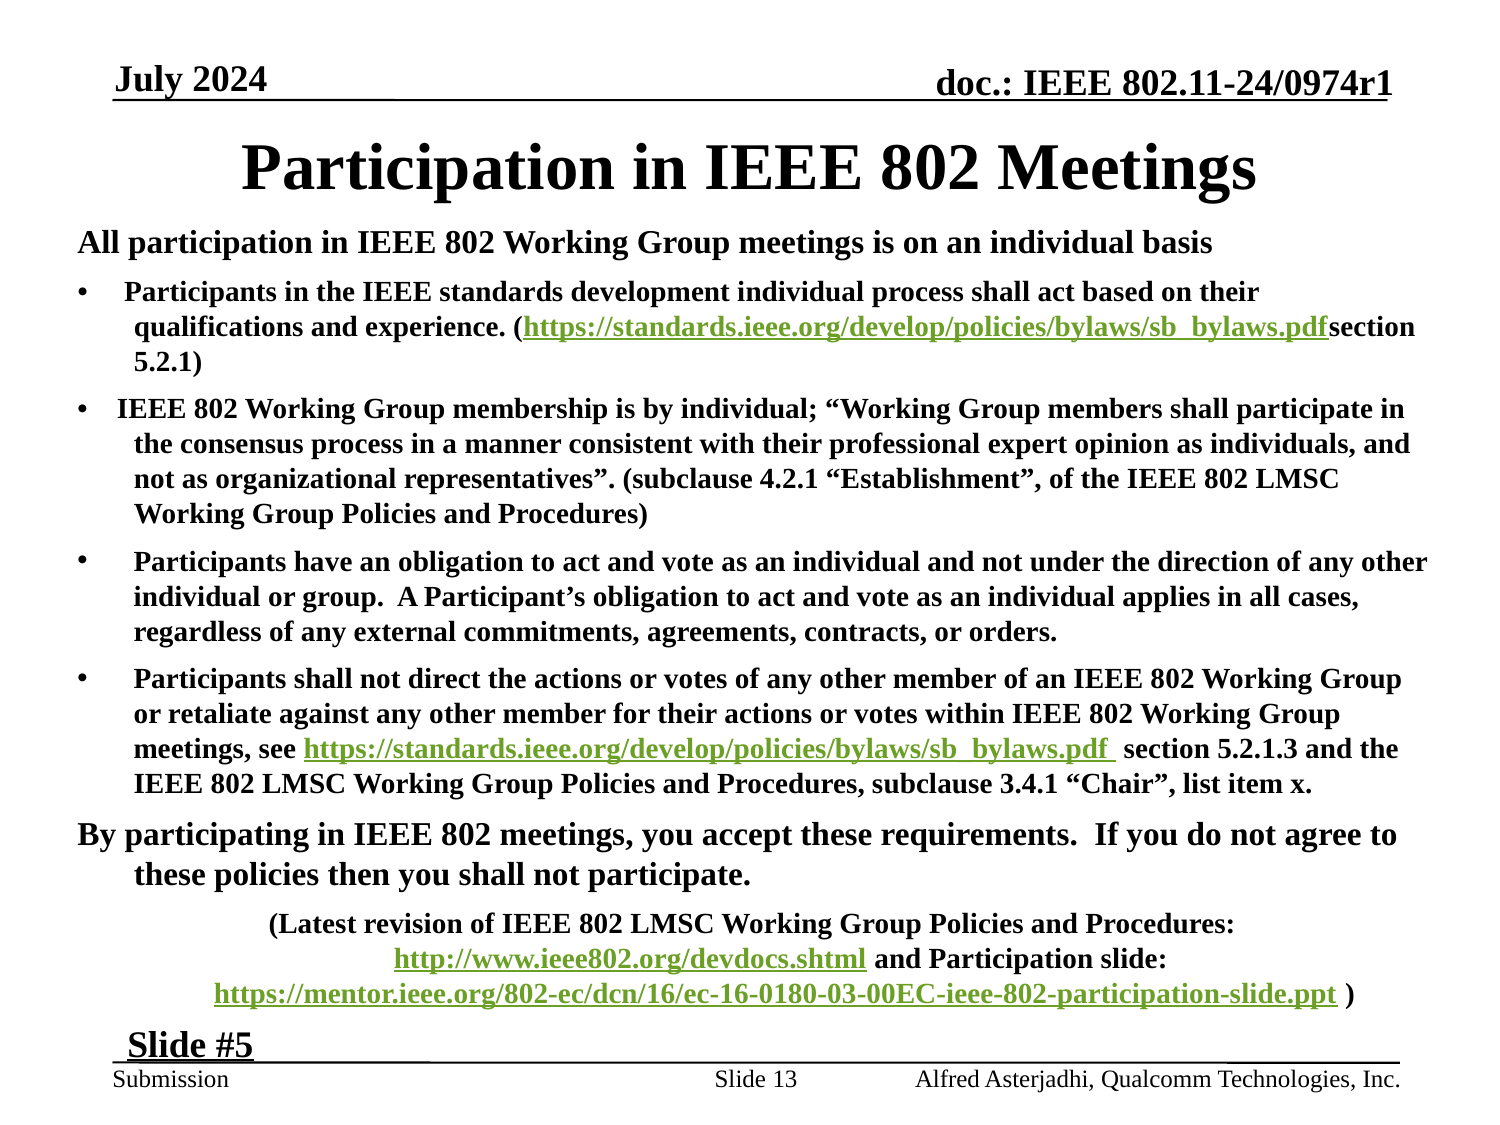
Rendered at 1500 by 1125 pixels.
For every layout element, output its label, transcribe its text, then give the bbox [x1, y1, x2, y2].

list All participation in IEEE 802 Working Group meetings is on an individual basis • Participants in the IEEE standards development individual process shall act based on their qualifications and experience. (https://standards.ieee.org/develop/policies/bylaws/sb_bylaws.pdfsection 5.2.1) • IEEE 802 Working Group membership is by individual; “Working Group members shall participate in the consensus process in a manner consistent with their professional expert opinion as individuals, and not as organizational representatives”. (subclause 4.2.1 “Establishment”, of the IEEE 802 LMSC Working Group Policies and Procedures) Participants have an obligation to act and vote as an individual and not under the direction of any other individual or group. A Participant’s obligation to act and vote as an individual applies in all cases, regardless of any external commitments, agreements, contracts, or orders. Participants shall not direct the actions or votes of any other member of an IEEE 802 Working Group or retaliate against any other member for their actions or votes within IEEE 802 Working Group meetings, see https://standards.ieee.org/develop/policies/bylaws/sb_bylaws.pdf section 5.2.1.3 and the IEEE 802 LMSC Working Group Policies and Procedures, subclause 3.4.1 “Chair”, list item x. By participating in IEEE 802 meetings, you accept these requirements. If you do not agree to these policies then you shall not participate. (Latest revision of IEEE 802 LMSC Working Group Policies and Procedures: http://www.ieee802.org/devdocs.shtml and Participation slide: https://mentor.ieee.org/802-ec/dcn/16/ec-16-0180-03-00EC-ieee-802-participation-slide.ppt ) [62, 212, 1451, 1001]
slide_number Slide 13 [712, 1061, 800, 1123]
text_box Slide #5 [112, 1012, 269, 1073]
footer Alfred Asterjadhi, Qualcomm Technologies, Inc. [878, 1061, 1402, 1093]
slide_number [114, 54, 493, 100]
title Participation in IEEE 802 Meetings [112, 112, 1388, 212]
